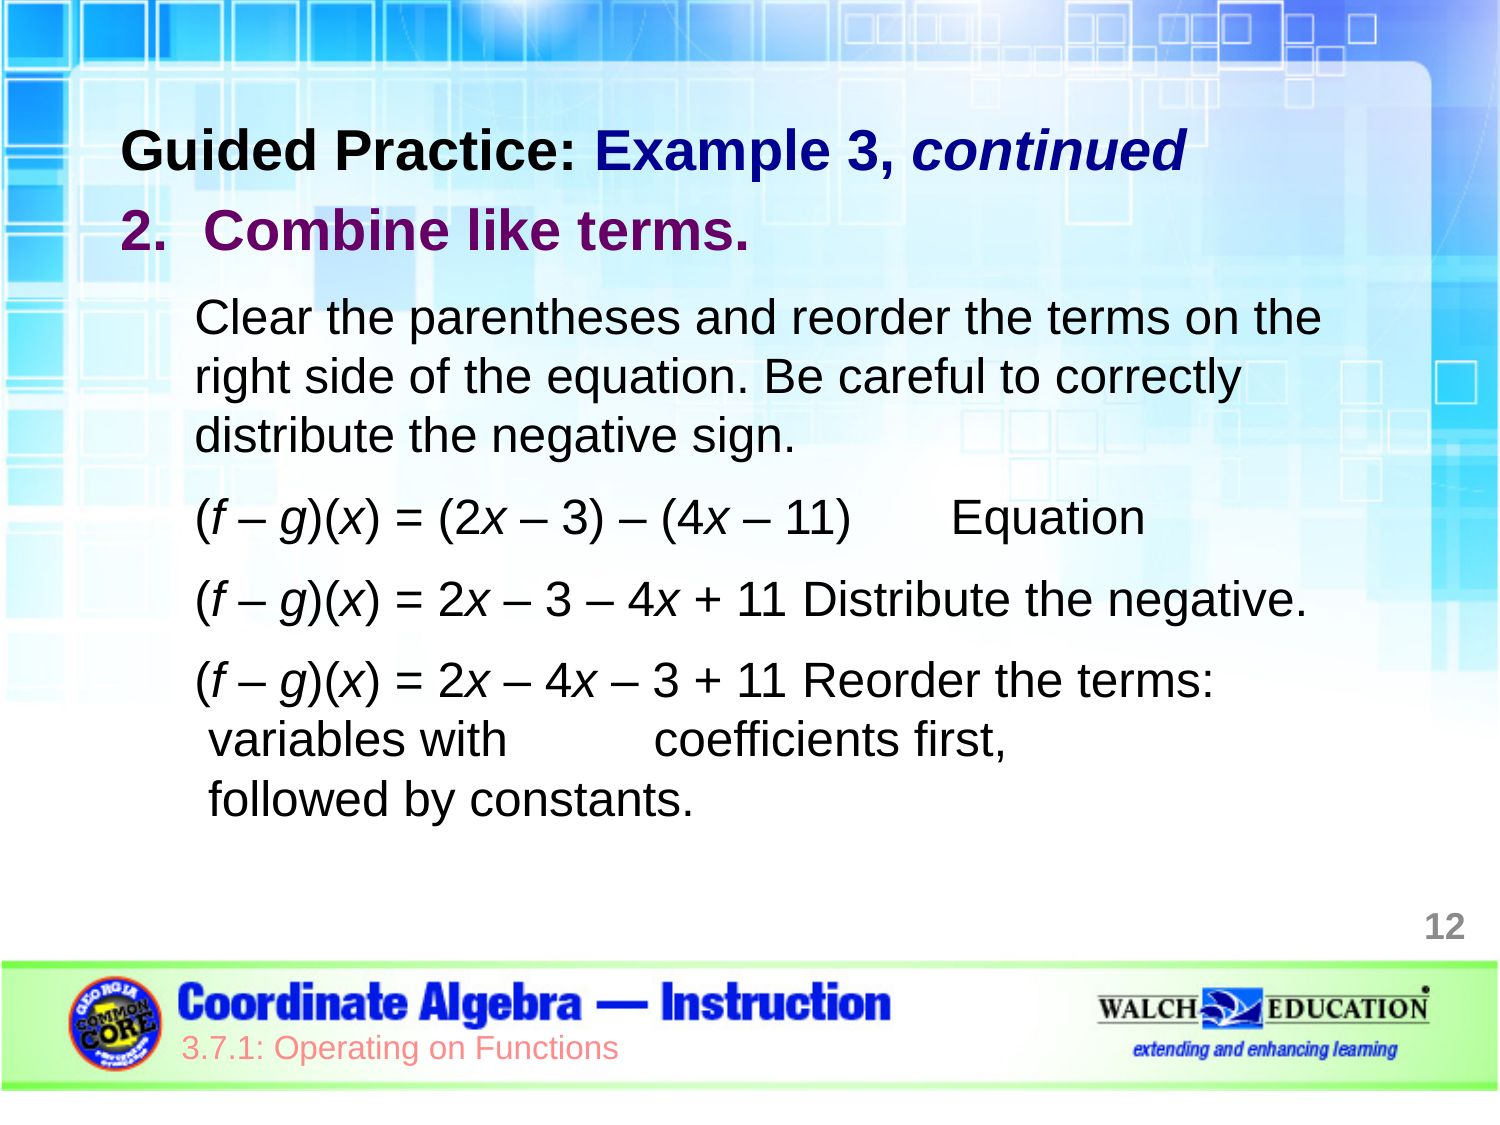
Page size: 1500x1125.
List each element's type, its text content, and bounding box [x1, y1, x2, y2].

subtitle Guided Practice: Example 3, continued Combine like terms. Clear the parentheses and reorder the terms on the right side of the equation. Be careful to correctly distribute the negative sign. (f – g)(x) = (2x – 3) – (4x – 11) Equation (f – g)(x) = 2x – 3 – 4x + 11 Distribute the negative. (f – g)(x) = 2x – 4x – 3 + 11 Reorder the terms: variables with coefficients first, followed by constants. [105, 105, 1419, 925]
slide_number 12 [1361, 901, 1481, 949]
picture [1, 0, 1500, 1091]
footer 3.7.1: Operating on Functions [166, 1024, 1080, 1069]
